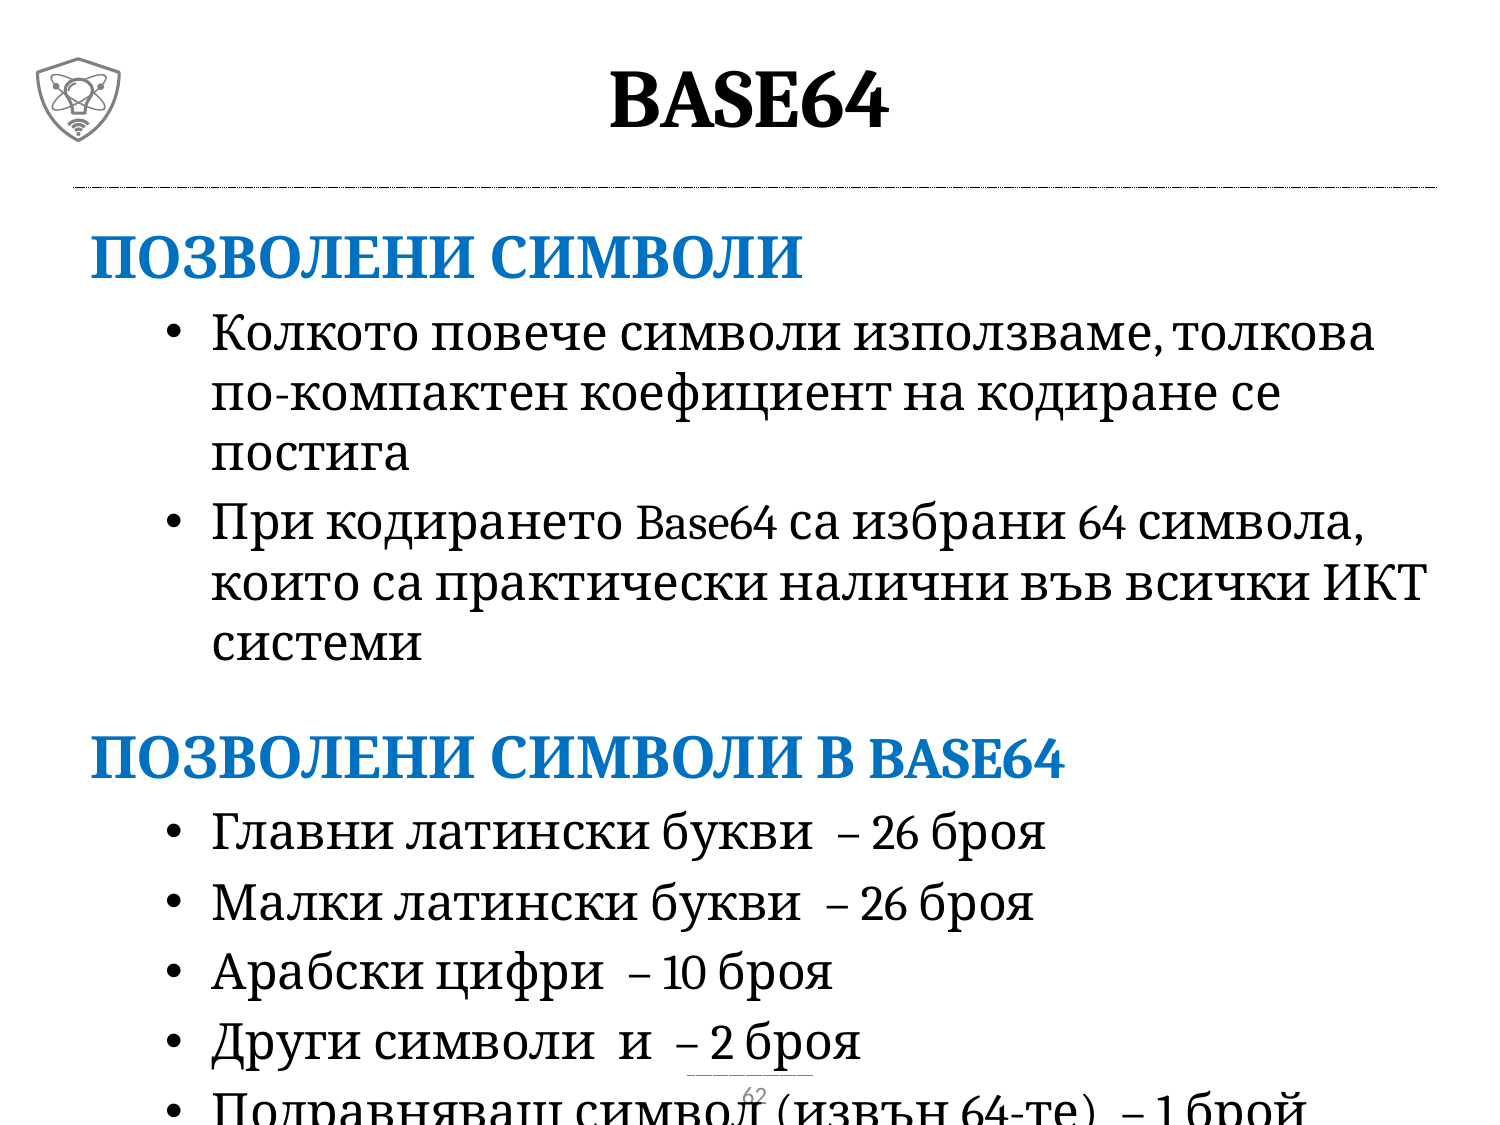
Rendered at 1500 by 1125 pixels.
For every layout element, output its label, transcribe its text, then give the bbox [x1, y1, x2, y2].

slide_number 62 [579, 1065, 930, 1125]
title Base64 [0, 0, 1500, 188]
